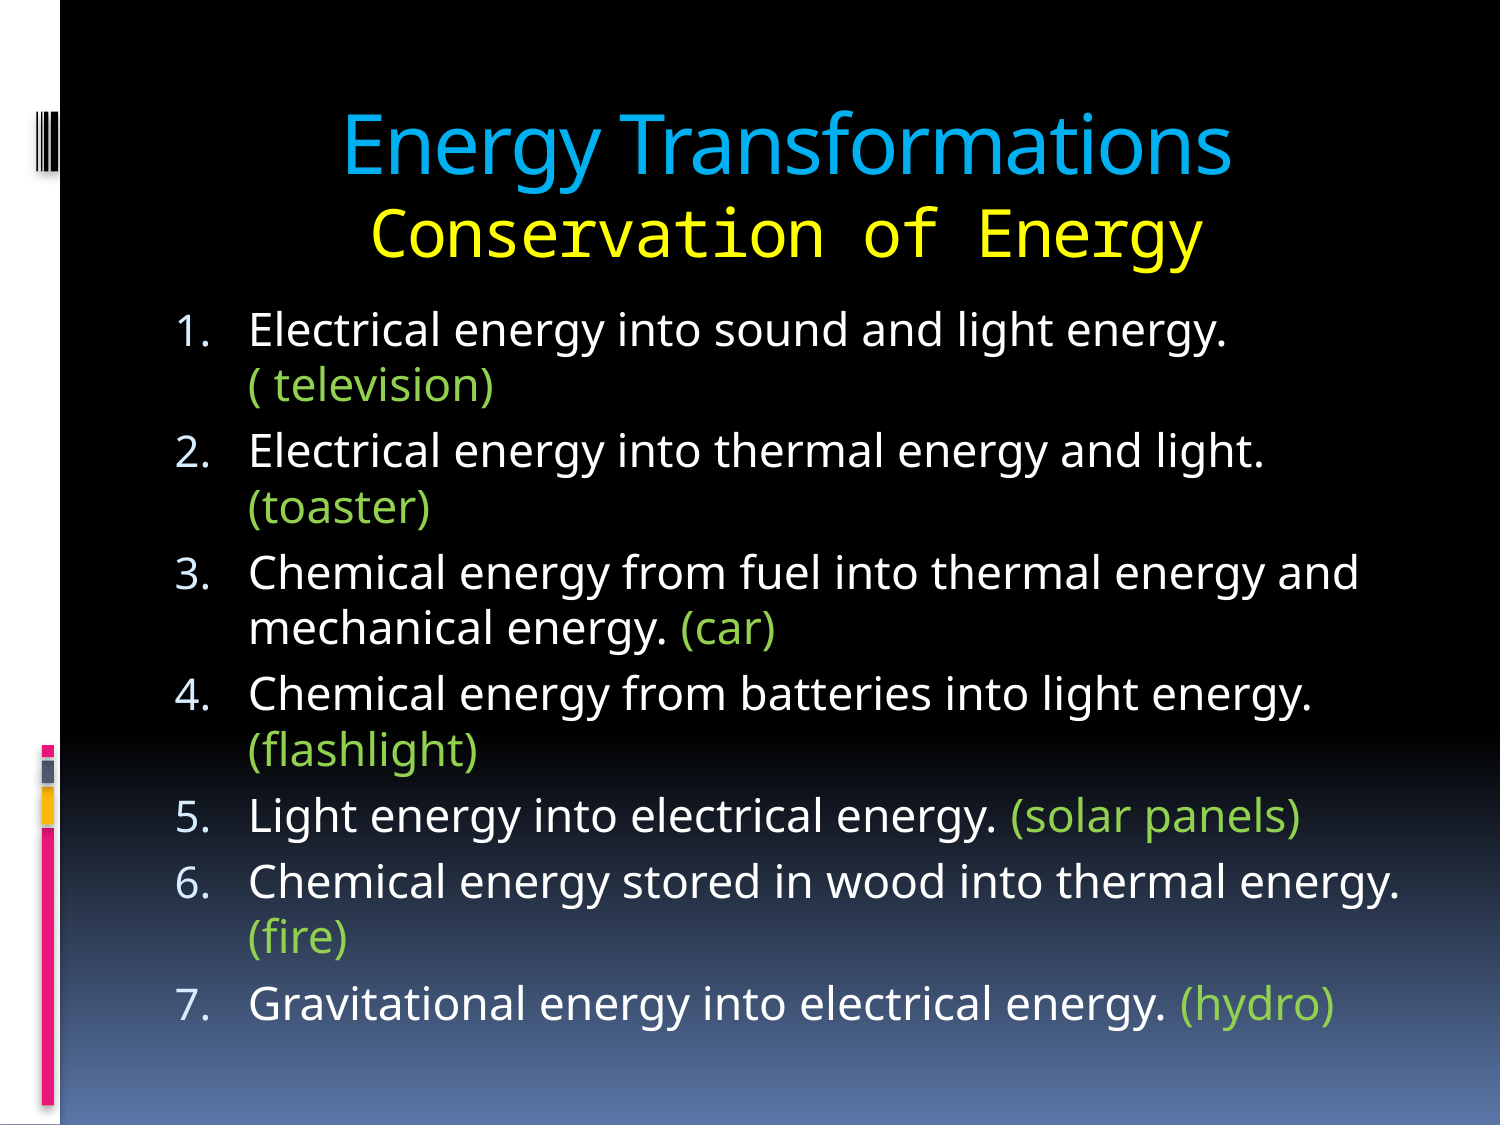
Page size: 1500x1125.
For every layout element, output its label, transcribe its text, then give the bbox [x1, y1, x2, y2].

title Energy Transformations Conservation of Energy [150, 83, 1425, 234]
list Electrical energy into sound and light energy. ( television) Electrical energy into thermal energy and light. (toaster) Chemical energy from fuel into thermal energy and mechanical energy. (car) Chemical energy from batteries into light energy. (flashlight) Light energy into electrical energy. (solar panels) Chemical energy stored in wood into thermal energy. (fire) Gravitational energy into electrical energy. (hydro) [150, 292, 1425, 1043]
